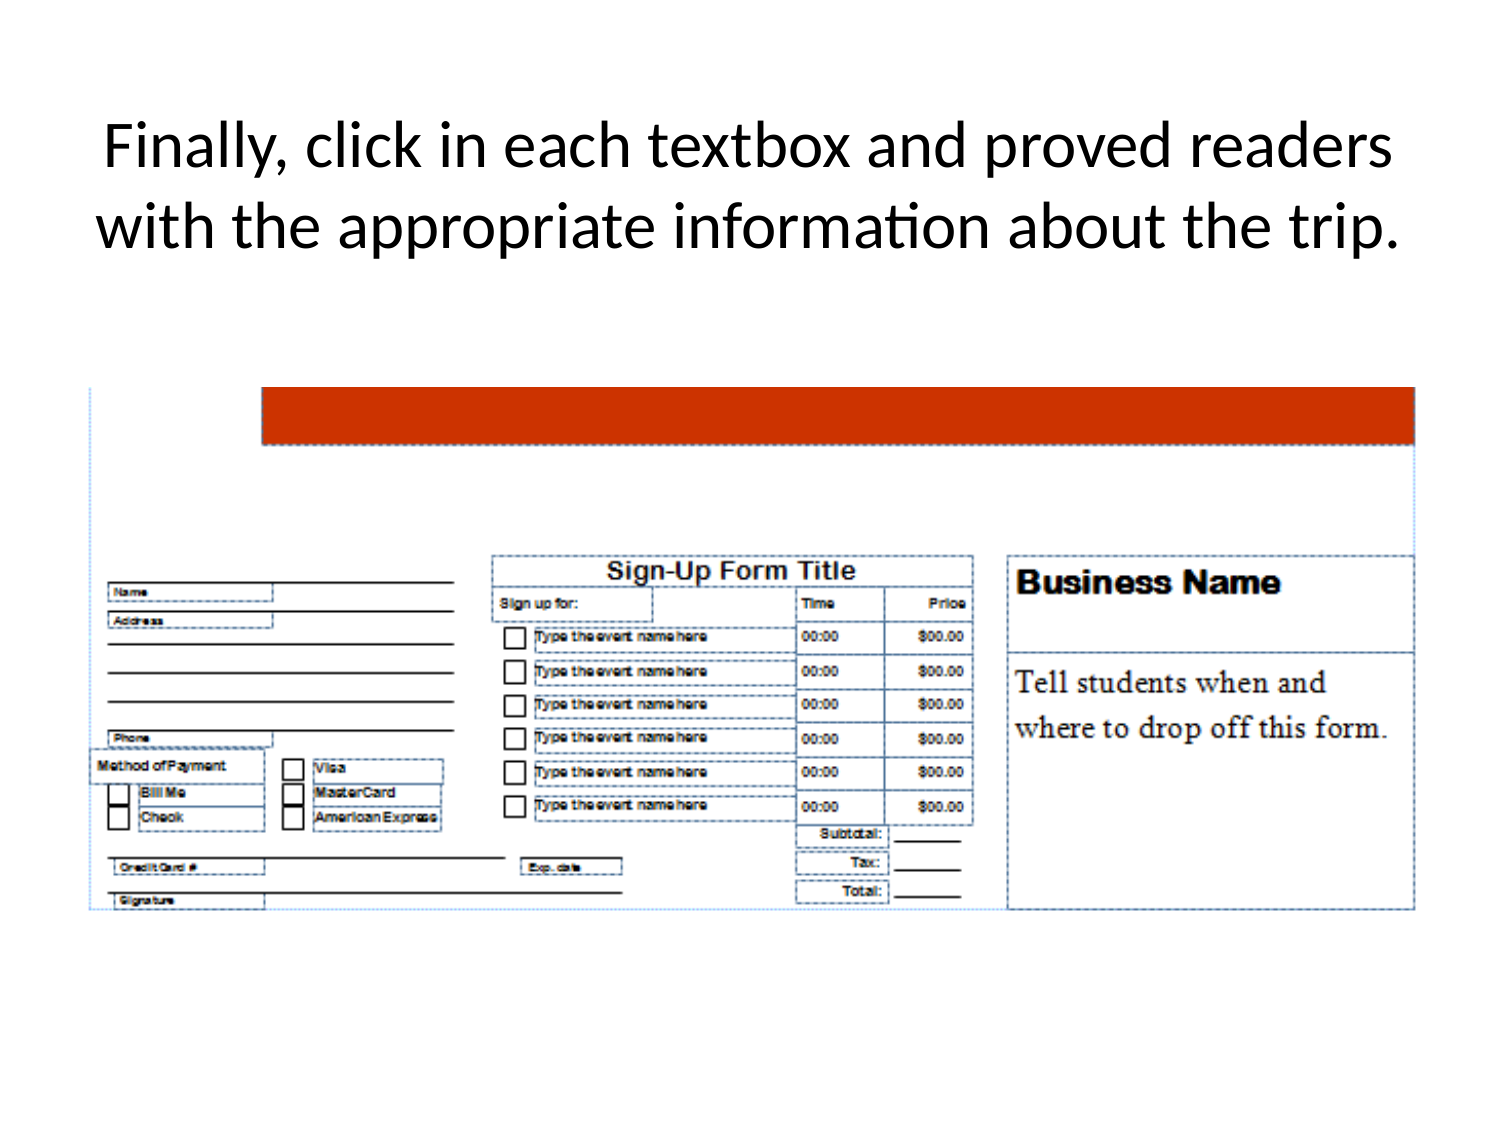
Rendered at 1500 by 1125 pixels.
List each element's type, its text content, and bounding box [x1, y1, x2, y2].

picture [73, 387, 1426, 913]
title Finally, click in each textbox and proved readers with the appropriate information about the trip. [75, 87, 1425, 275]
